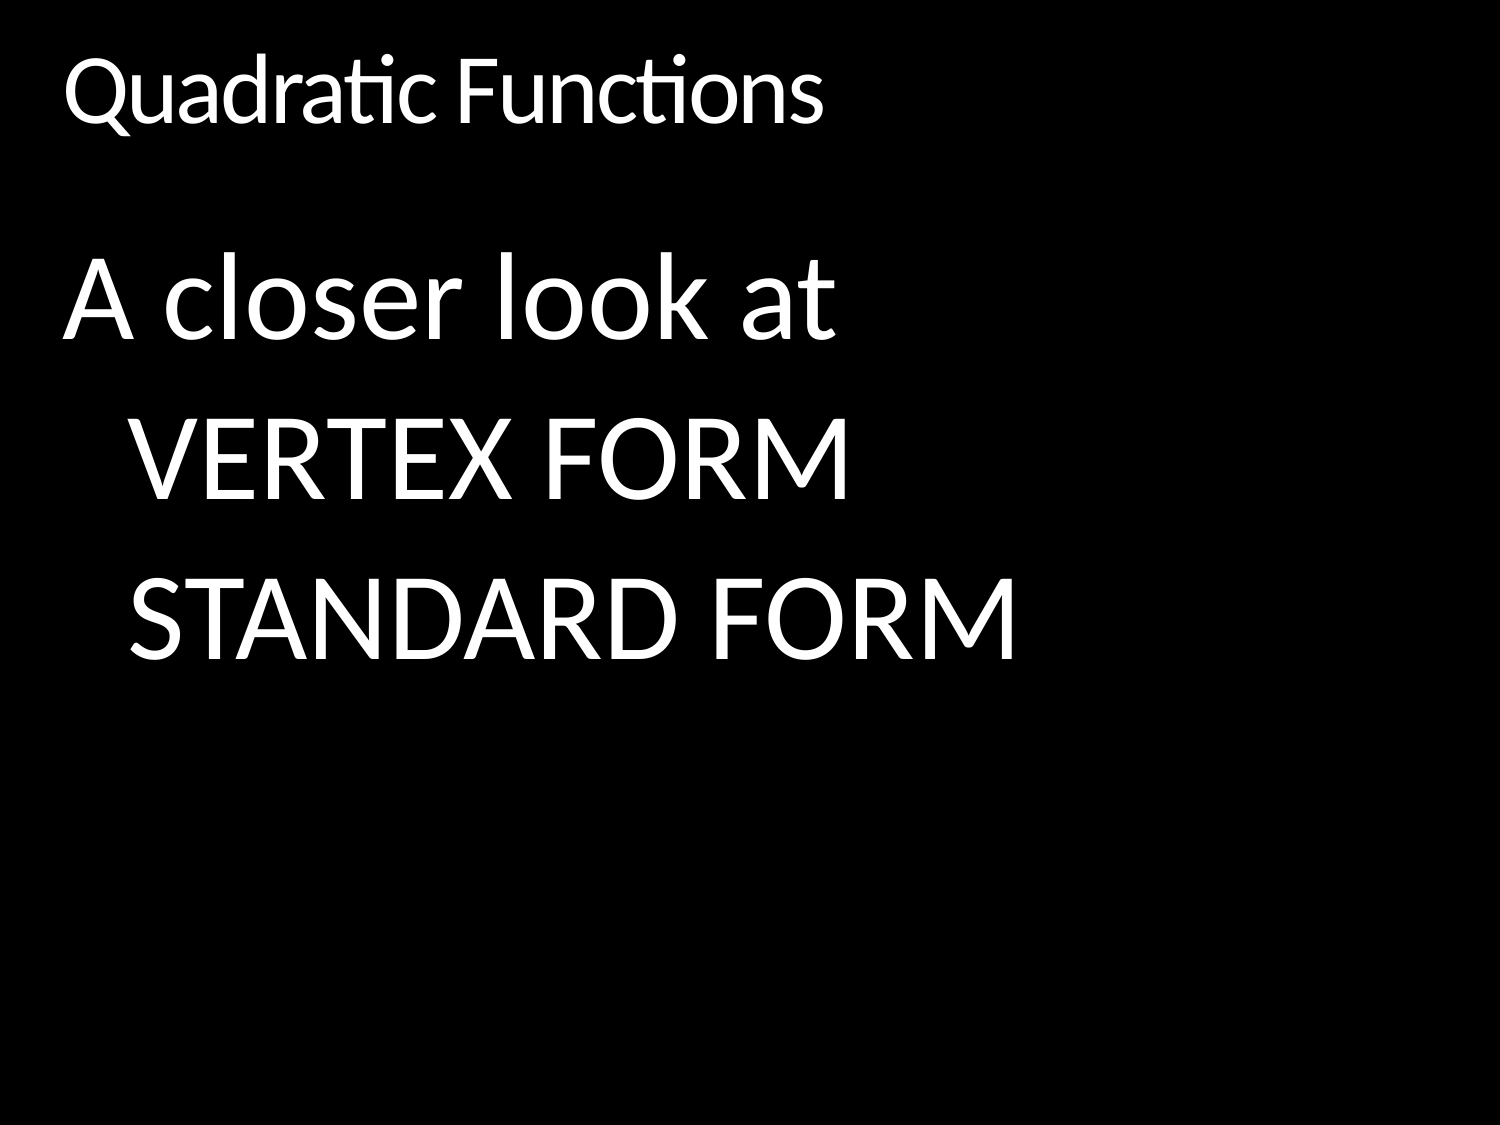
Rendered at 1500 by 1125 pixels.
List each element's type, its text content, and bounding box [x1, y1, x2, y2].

title Quadratic Functions [62, 37, 1438, 147]
list A closer look at VERTEX FORM STANDARD FORM [62, 231, 1438, 868]
